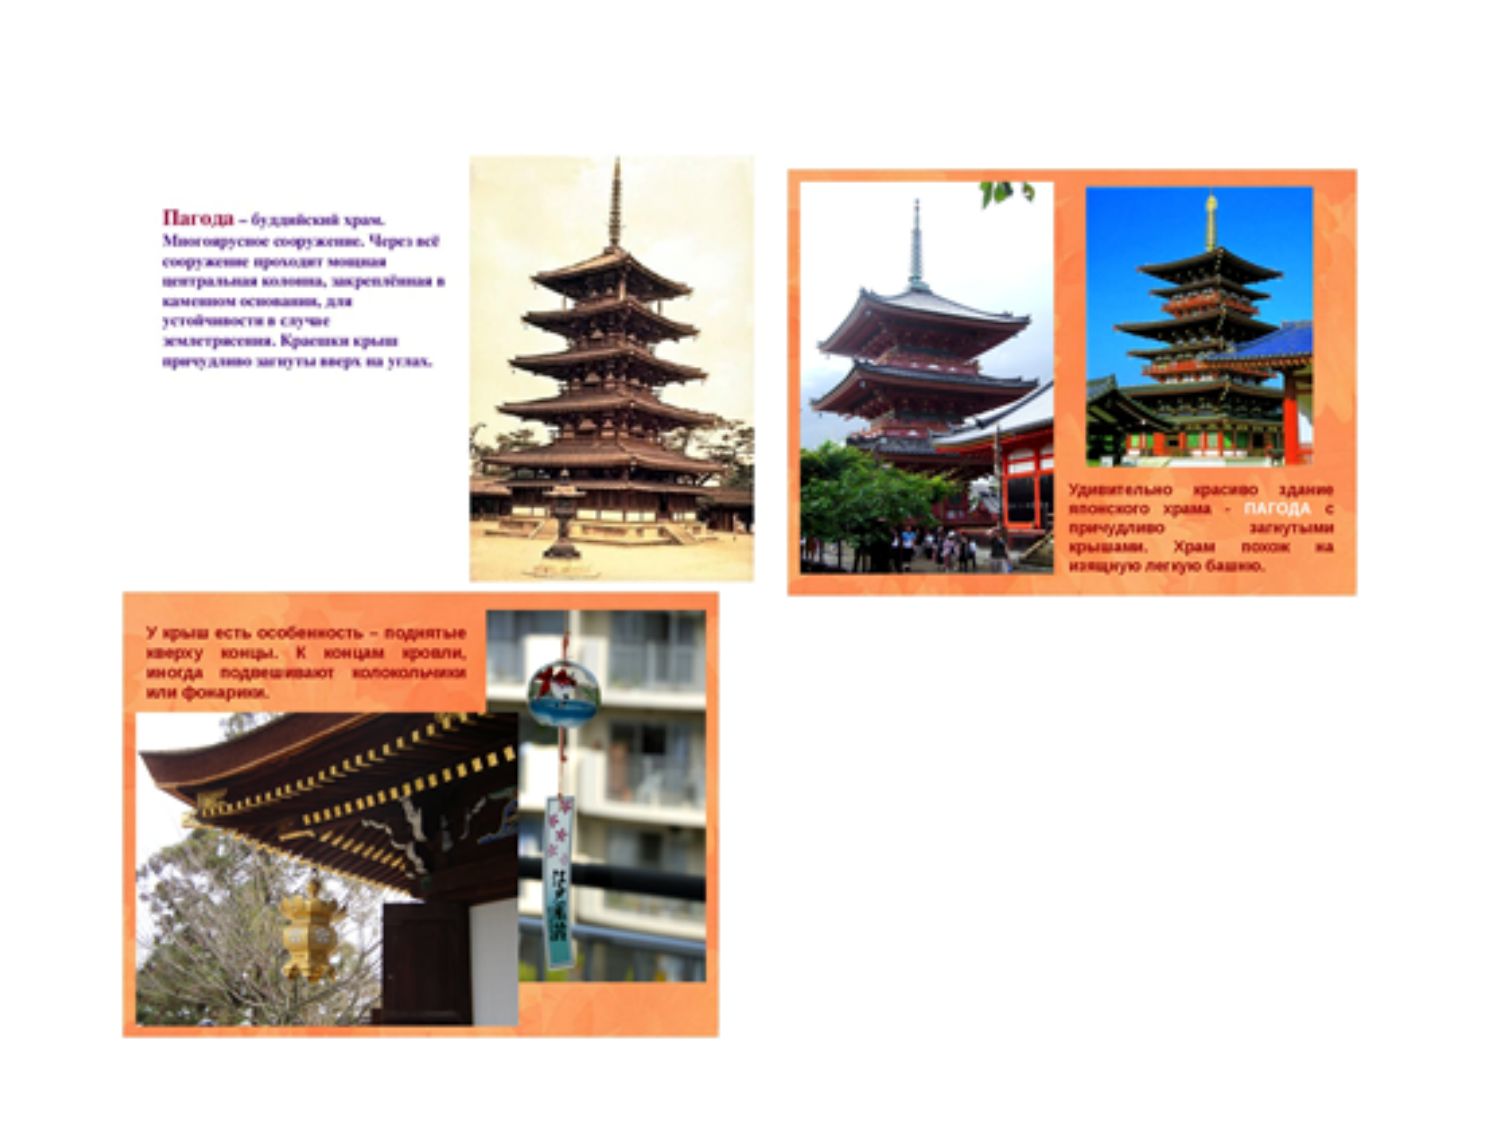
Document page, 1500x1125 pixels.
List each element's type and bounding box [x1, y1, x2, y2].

picture [88, 77, 1381, 1047]
